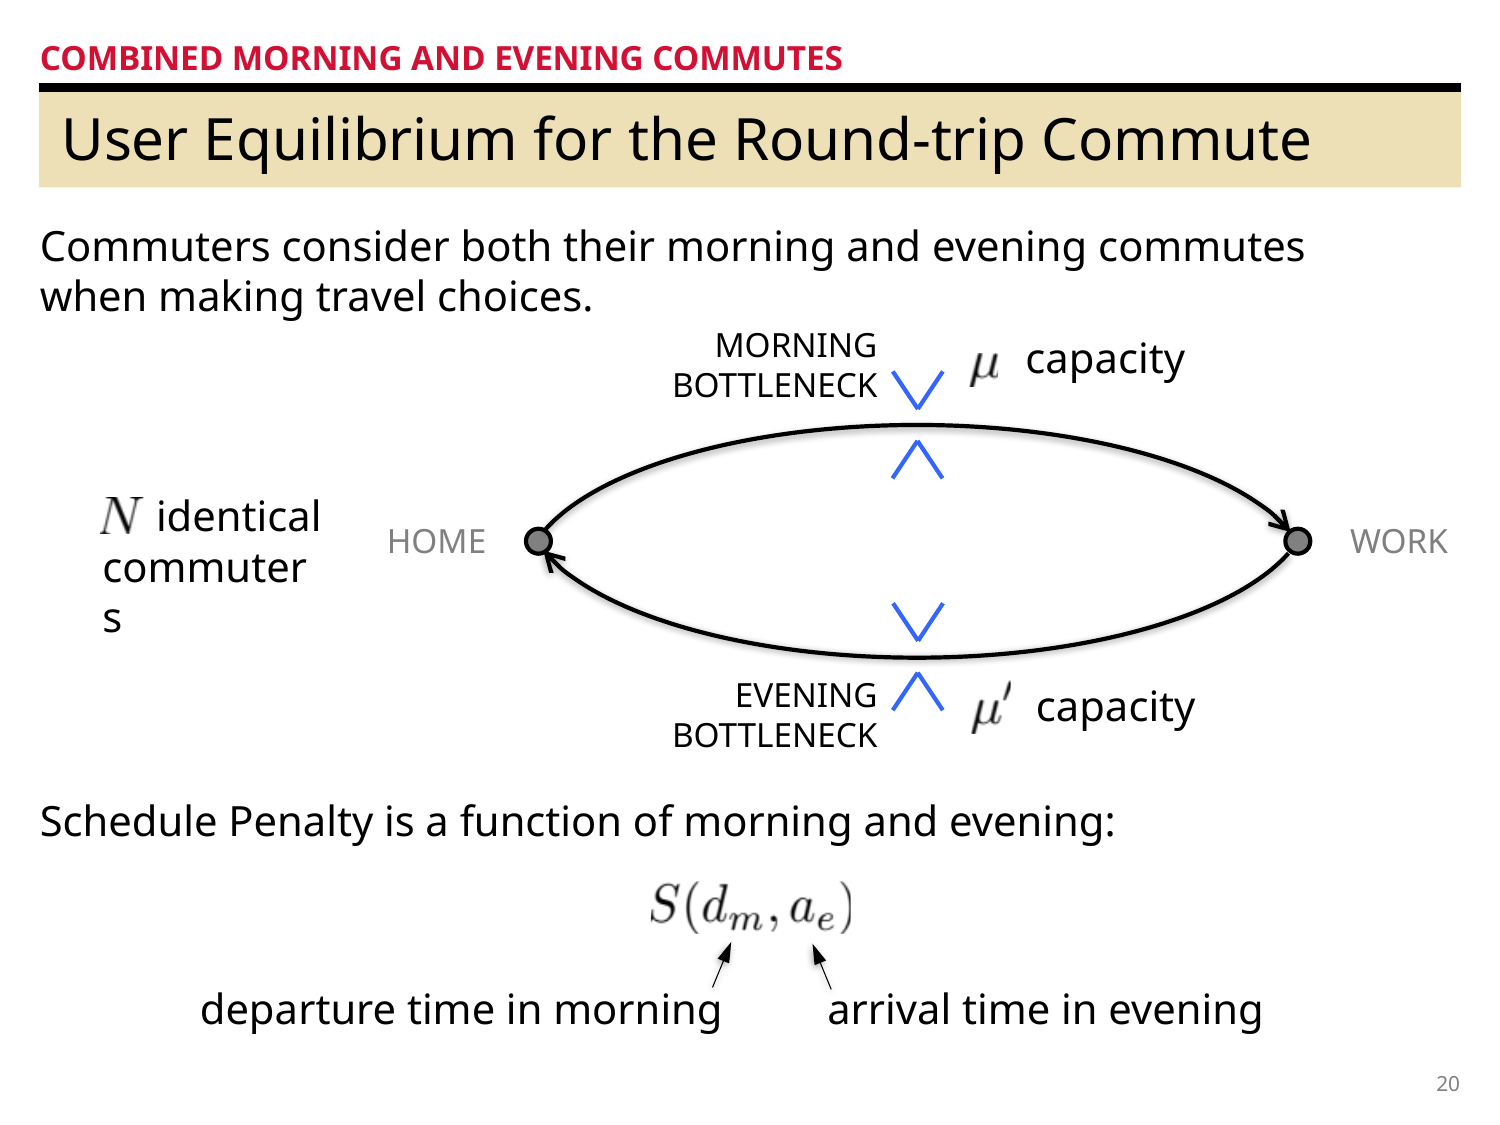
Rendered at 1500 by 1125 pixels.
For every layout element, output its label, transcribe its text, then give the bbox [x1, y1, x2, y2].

text_box WORK [1335, 512, 1463, 568]
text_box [712, 941, 732, 988]
text_box HOME [372, 512, 502, 568]
text_box MORNING BOTTLENECK [657, 316, 893, 412]
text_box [892, 371, 944, 410]
text_box Schedule Penalty is a function of morning and evening: [24, 787, 1400, 853]
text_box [892, 672, 944, 711]
picture [970, 679, 1011, 734]
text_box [812, 943, 832, 990]
picture [968, 352, 999, 387]
text_box capacity [1021, 672, 1297, 738]
text_box [543, 422, 1291, 542]
text_box [523, 526, 554, 556]
text_box [1283, 526, 1313, 556]
text_box identical commuters [87, 482, 338, 648]
title User Equilibrium for the Round-trip Commute [38, 92, 1462, 188]
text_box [892, 603, 944, 642]
text_box capacity [1010, 324, 1286, 390]
picture [99, 497, 144, 534]
text_box EVENING BOTTLENECK [657, 666, 893, 762]
picture [650, 880, 852, 934]
text_box COMBINED MORNING AND EVENING COMMUTES [24, 27, 1475, 88]
text_box [543, 501, 1291, 660]
text_box arrival time in evening [812, 975, 1388, 1040]
text_box Commuters consider both their morning and evening commutes when making travel choices. [24, 212, 1400, 328]
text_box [892, 440, 943, 479]
text_box departure time in morning [162, 975, 738, 1040]
